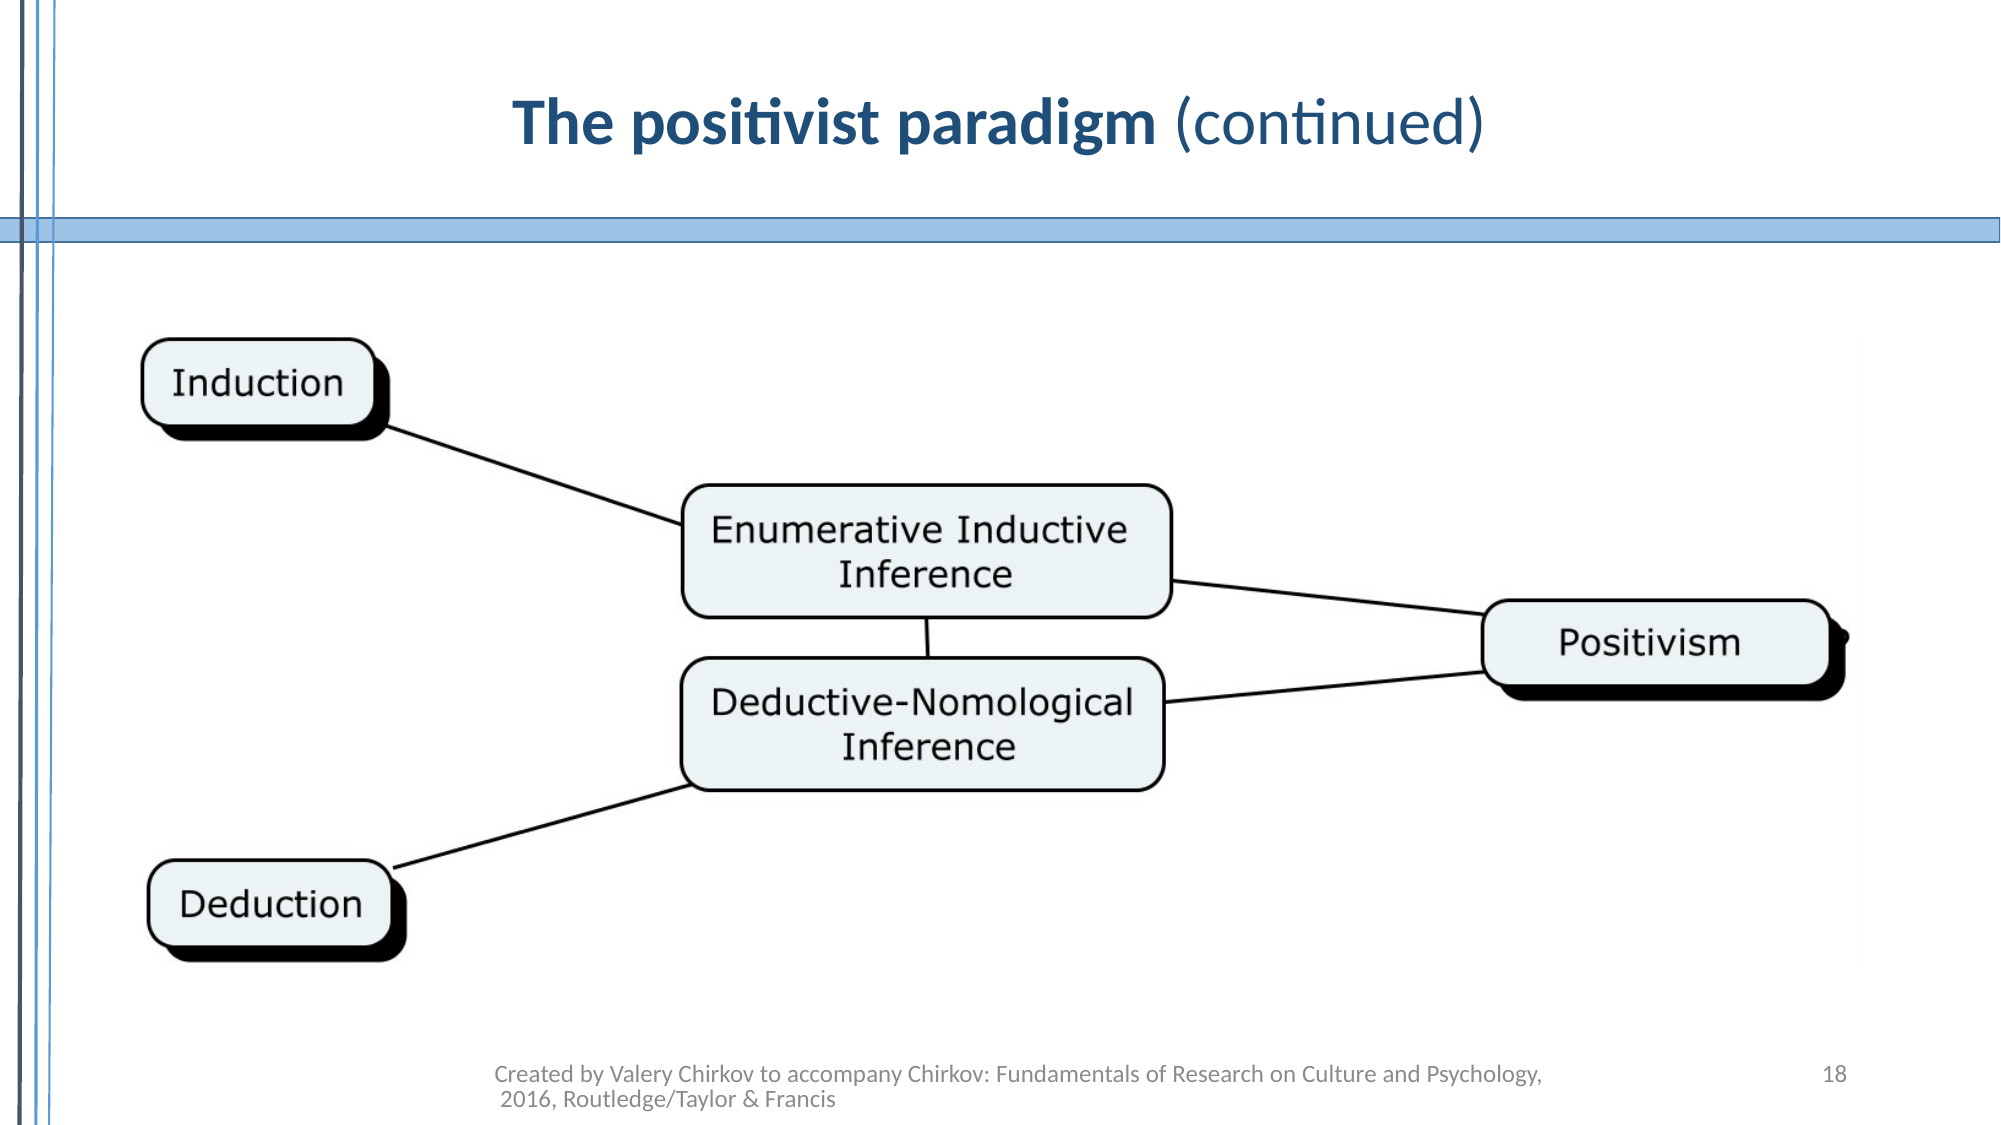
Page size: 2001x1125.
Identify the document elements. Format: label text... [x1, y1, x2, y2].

slide_number 18 [1755, 1042, 1863, 1103]
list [137, 335, 1863, 971]
title The positivist paradigm (continued) [137, 59, 1863, 187]
footer Created by Valery Chirkov to accompany Chirkov: Fundamentals of Research on Culture and Psychology, 2016, Routledge/Taylor & Francis [479, 1042, 1562, 1103]
